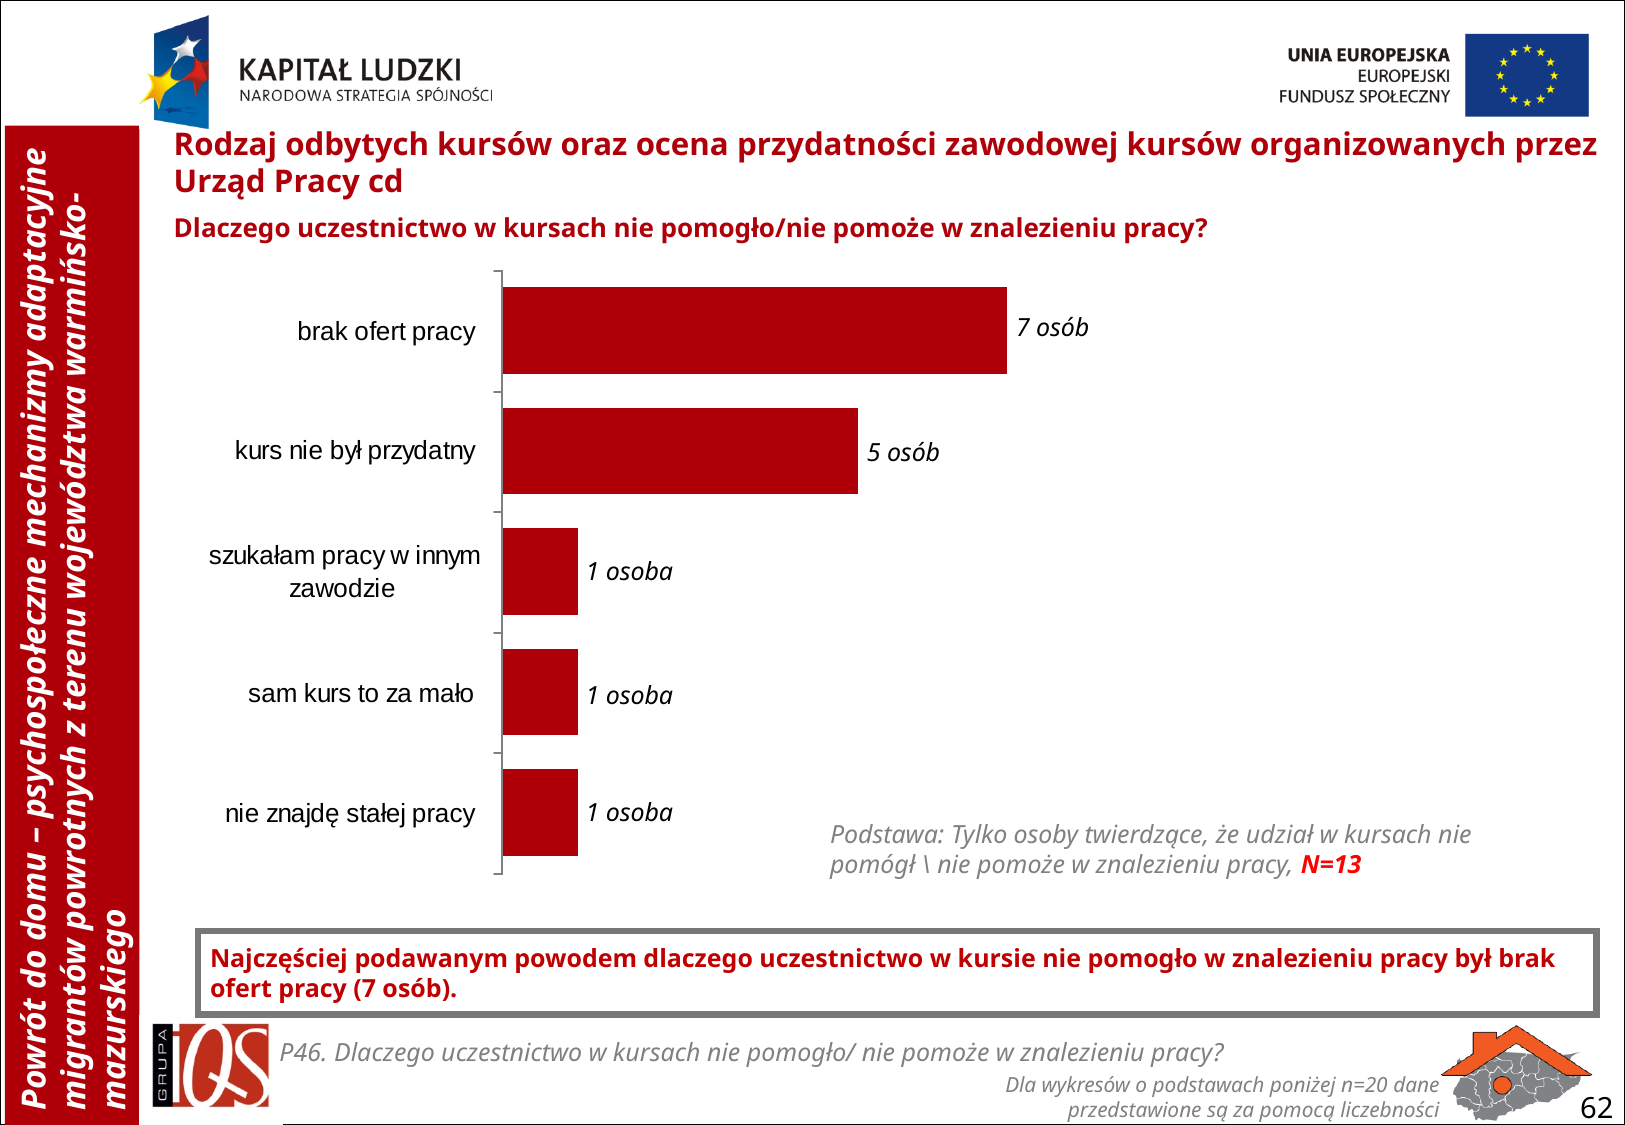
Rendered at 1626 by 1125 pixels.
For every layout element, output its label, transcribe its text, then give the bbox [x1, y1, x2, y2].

text_box Dla wykresów o podstawach poniżej n=20 dane przedstawione są za pomocą liczebności [976, 1071, 1446, 1122]
text_box Dlaczego uczestnictwo w kursach nie pomogło/nie pomoże w znalezieniu pracy? [167, 210, 1293, 243]
text_box Najczęściej podawanym powodem dlaczego uczestnictwo w kursie nie pomogło w znalezieniu pracy był brak ofert pracy (7 osób). [198, 931, 1597, 1015]
picture [139, 1015, 283, 1125]
picture [139, 15, 492, 129]
text_box Podstawa: Tylko osoby twierdzące, że udział w kursach nie pomógł \ nie pomoże w znalezieniu pracy, N=13 [1451, 818, 1580, 879]
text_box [188, 262, 1448, 893]
slide_number 62 [1249, 1082, 1625, 1125]
text_box P46. Dlaczego uczestnictwo w kursach nie pomogło/ nie pomoże w znalezieniu pracy? [273, 1036, 1446, 1067]
picture [1250, 7, 1617, 123]
text_box Rodzaj odbytych kursów oraz ocena przydatności zawodowej kursów organizowanych przez Urząd Pracy cd [167, 123, 1625, 199]
picture [1438, 1023, 1594, 1082]
